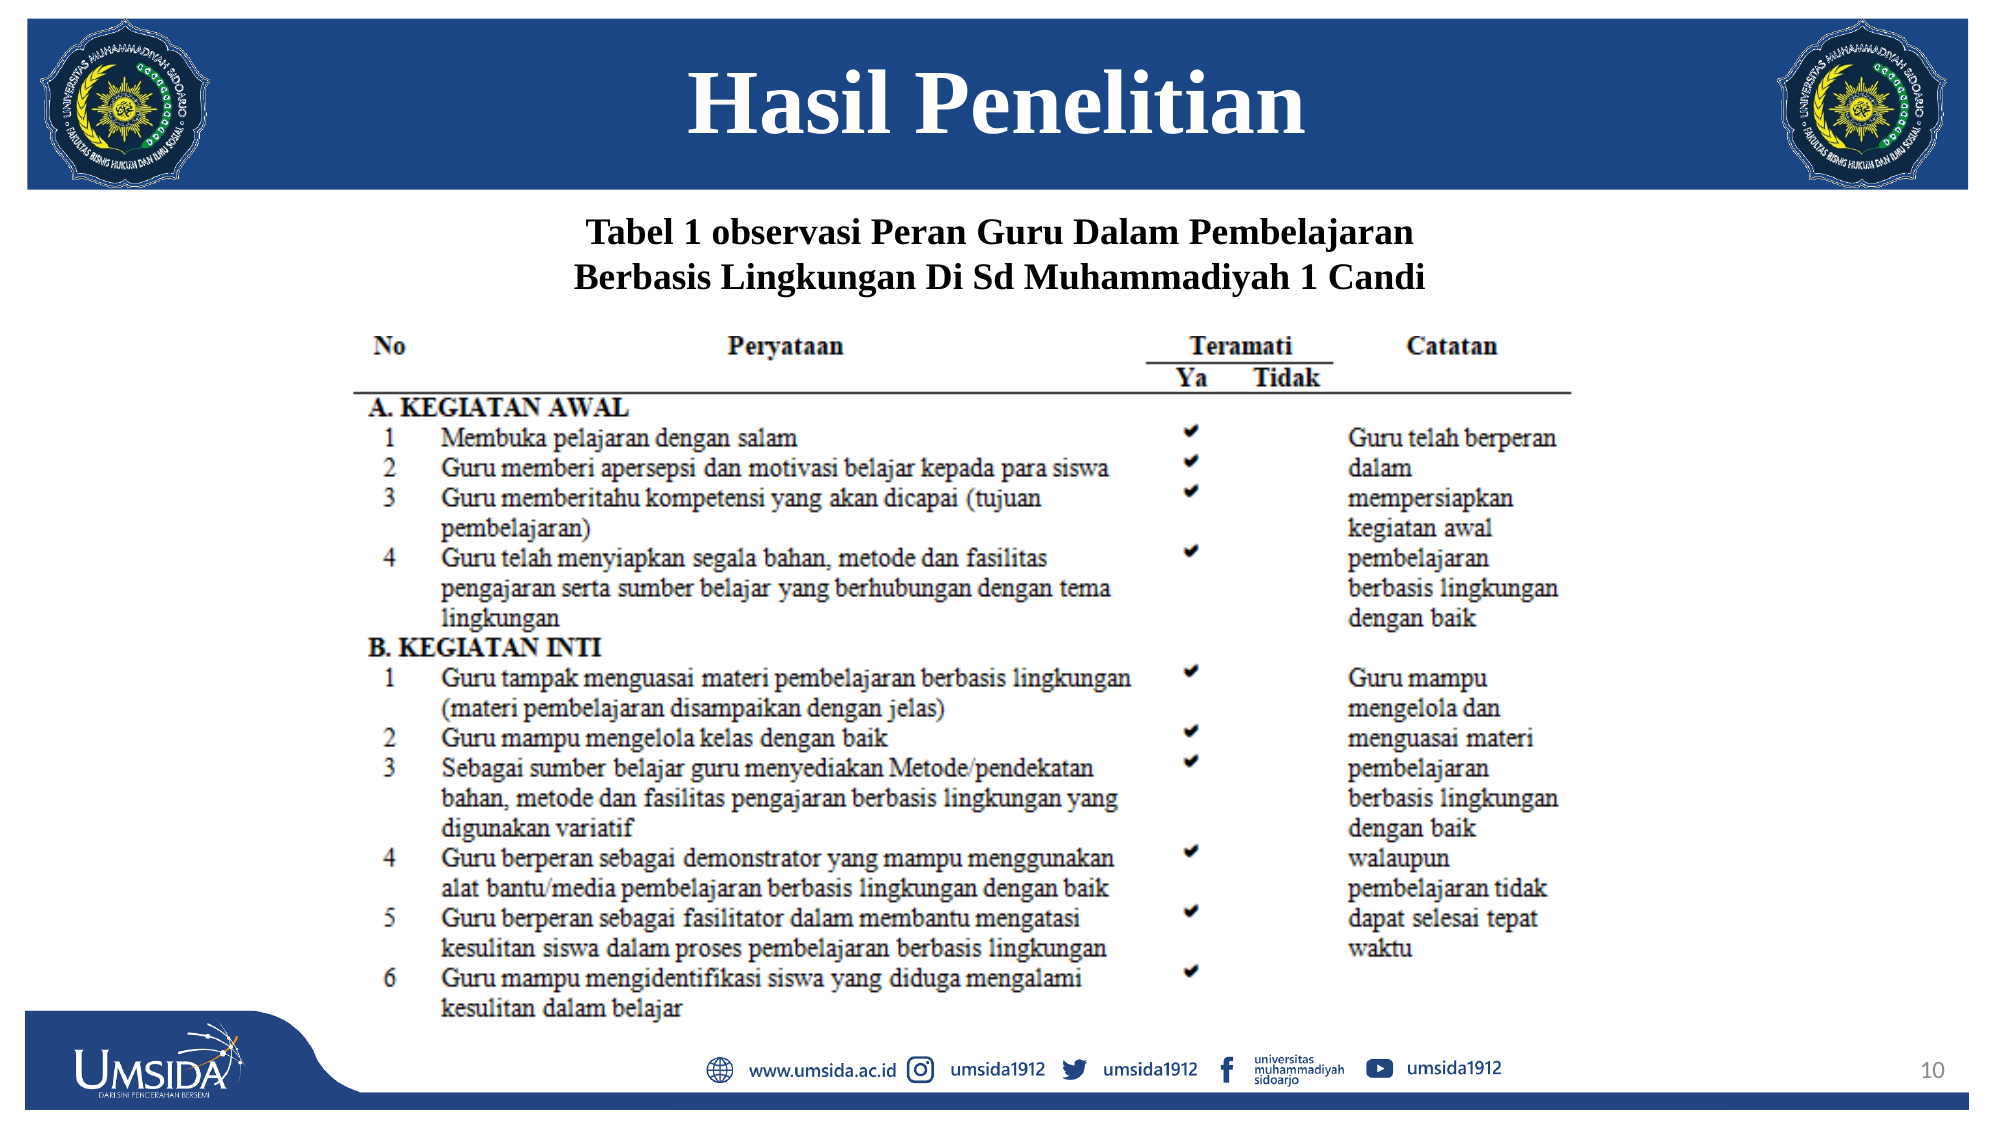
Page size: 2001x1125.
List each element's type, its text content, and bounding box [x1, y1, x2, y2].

picture [25, 16, 1969, 1110]
text_box Hasil Penelitian [27, 18, 1969, 190]
text_box Tabel 1 observasi Peran Guru Dalam Pembelajaran Berbasis Lingkungan Di Sd Muhammadiyah 1 Candi [500, 199, 1500, 305]
